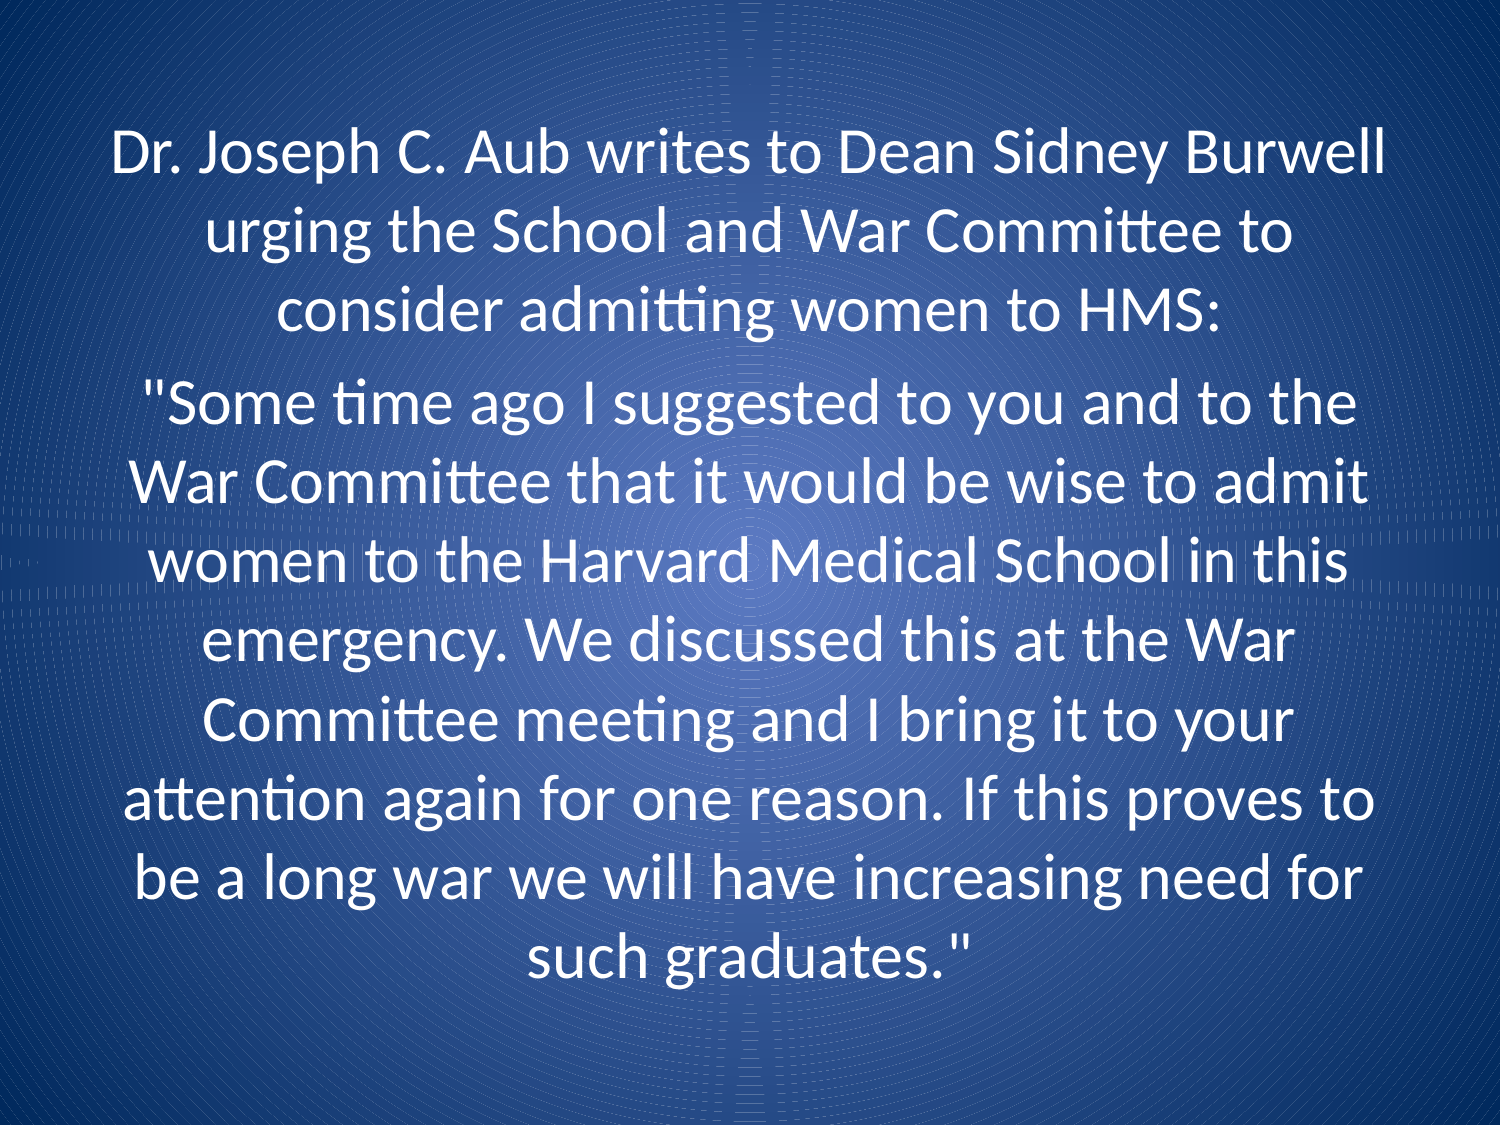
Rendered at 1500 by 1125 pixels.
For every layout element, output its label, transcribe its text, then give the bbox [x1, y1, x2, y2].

title [75, 45, 1425, 99]
list Dr. Joseph C. Aub writes to Dean Sidney Burwell urging the School and War Committee to consider admitting women to HMS: "Some time ago I suggested to you and to the War Committee that it would be wise to admit women to the Harvard Medical School in this emergency. We discussed this at the War Committee meeting and I bring it to your attention again for one reason. If this proves to be a long war we will have increasing need for such graduates." [75, 99, 1425, 1005]
